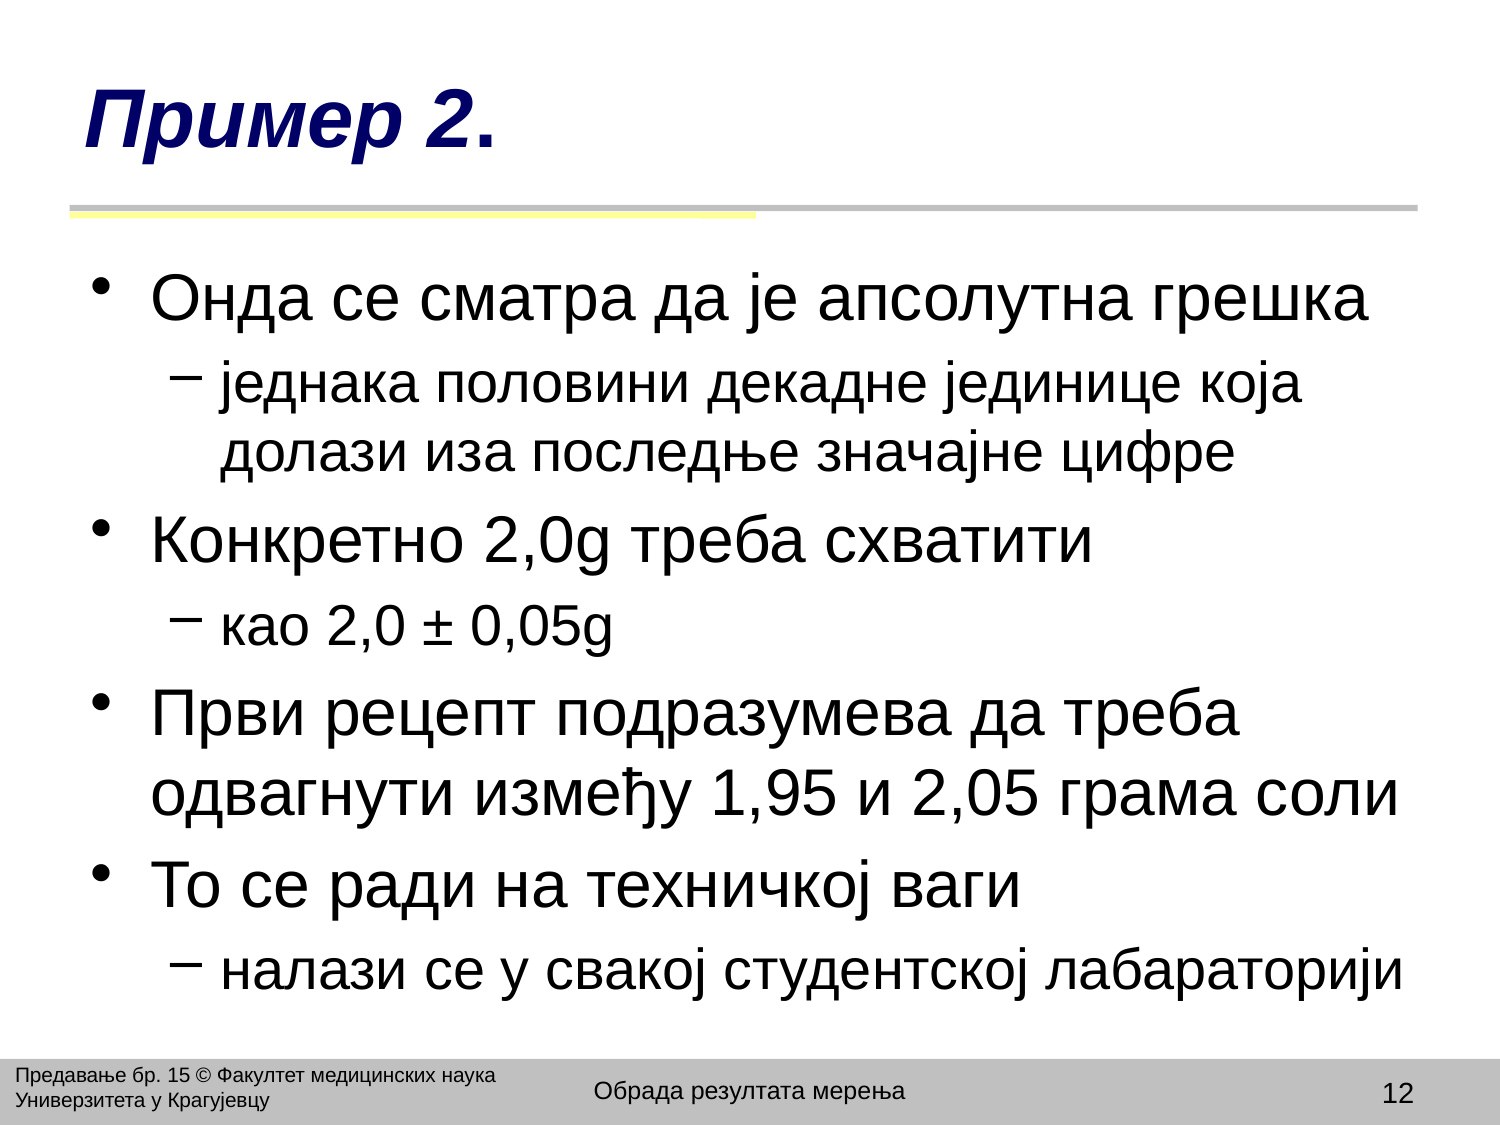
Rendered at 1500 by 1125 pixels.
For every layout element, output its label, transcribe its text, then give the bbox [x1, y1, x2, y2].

slide_number 12 [1079, 1066, 1430, 1125]
list Онда се сматра да је апсолутна грешка једнака половини декадне јединице која долази иза последње значајне цифре Конкретно 2,0g треба схватити као 2,0 ± 0,05g Први рецепт подразумева да треба одвагнути између 1,95 и 2,05 грама соли То се ради на техничкој ваги налази се у свакој студентској лабараторији [74, 246, 1426, 1023]
title Пример 2. [69, 19, 1426, 208]
slide_number Предавање бр. 15 © Факултет медицинских наука Универзитета у Крагујевцу [0, 1053, 631, 1108]
footer Обрада резултата мерења [512, 1066, 988, 1125]
